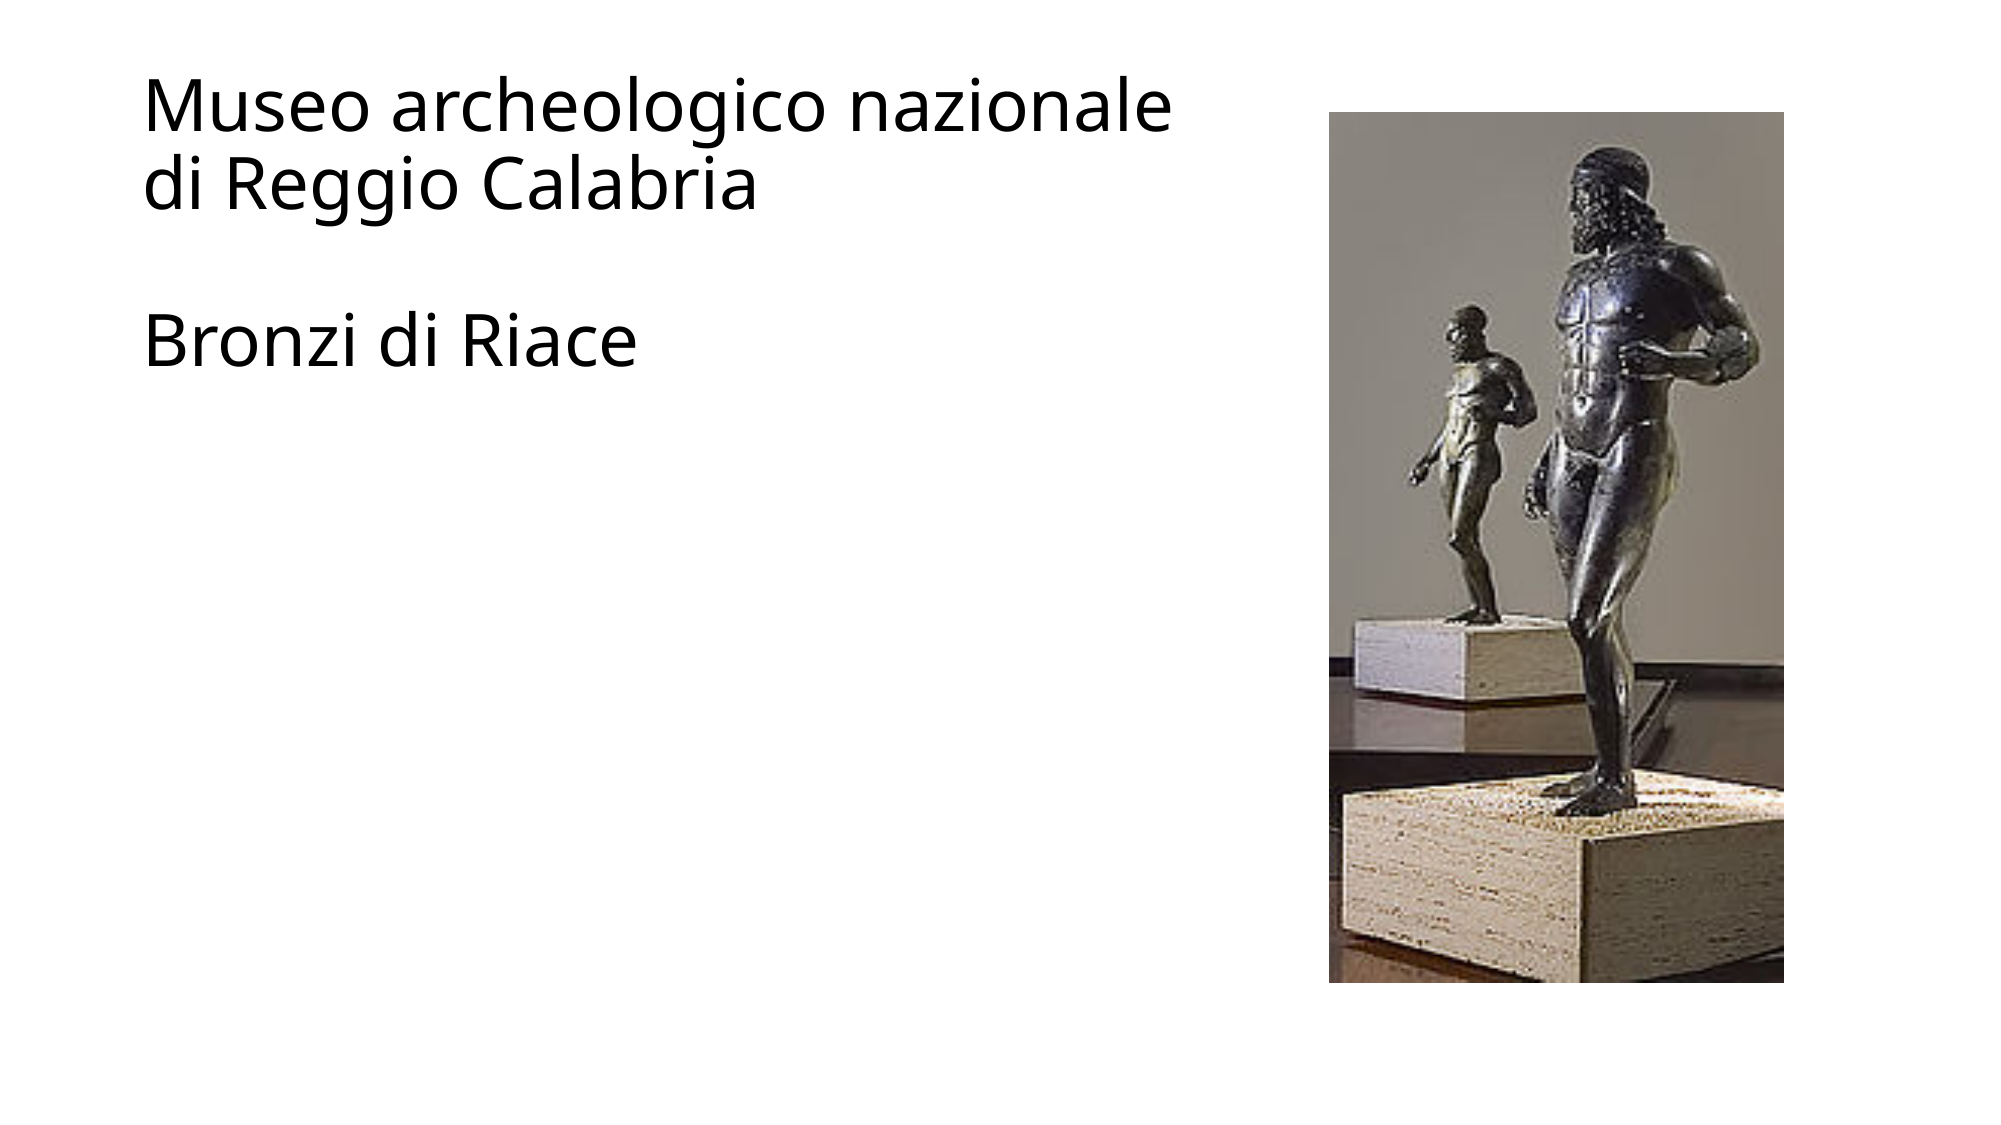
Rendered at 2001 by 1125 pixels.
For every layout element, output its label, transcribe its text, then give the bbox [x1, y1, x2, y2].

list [1329, 112, 1784, 983]
title Museo archeologico nazionale di Reggio Calabria Bronzi di Riace [127, 59, 1863, 478]
